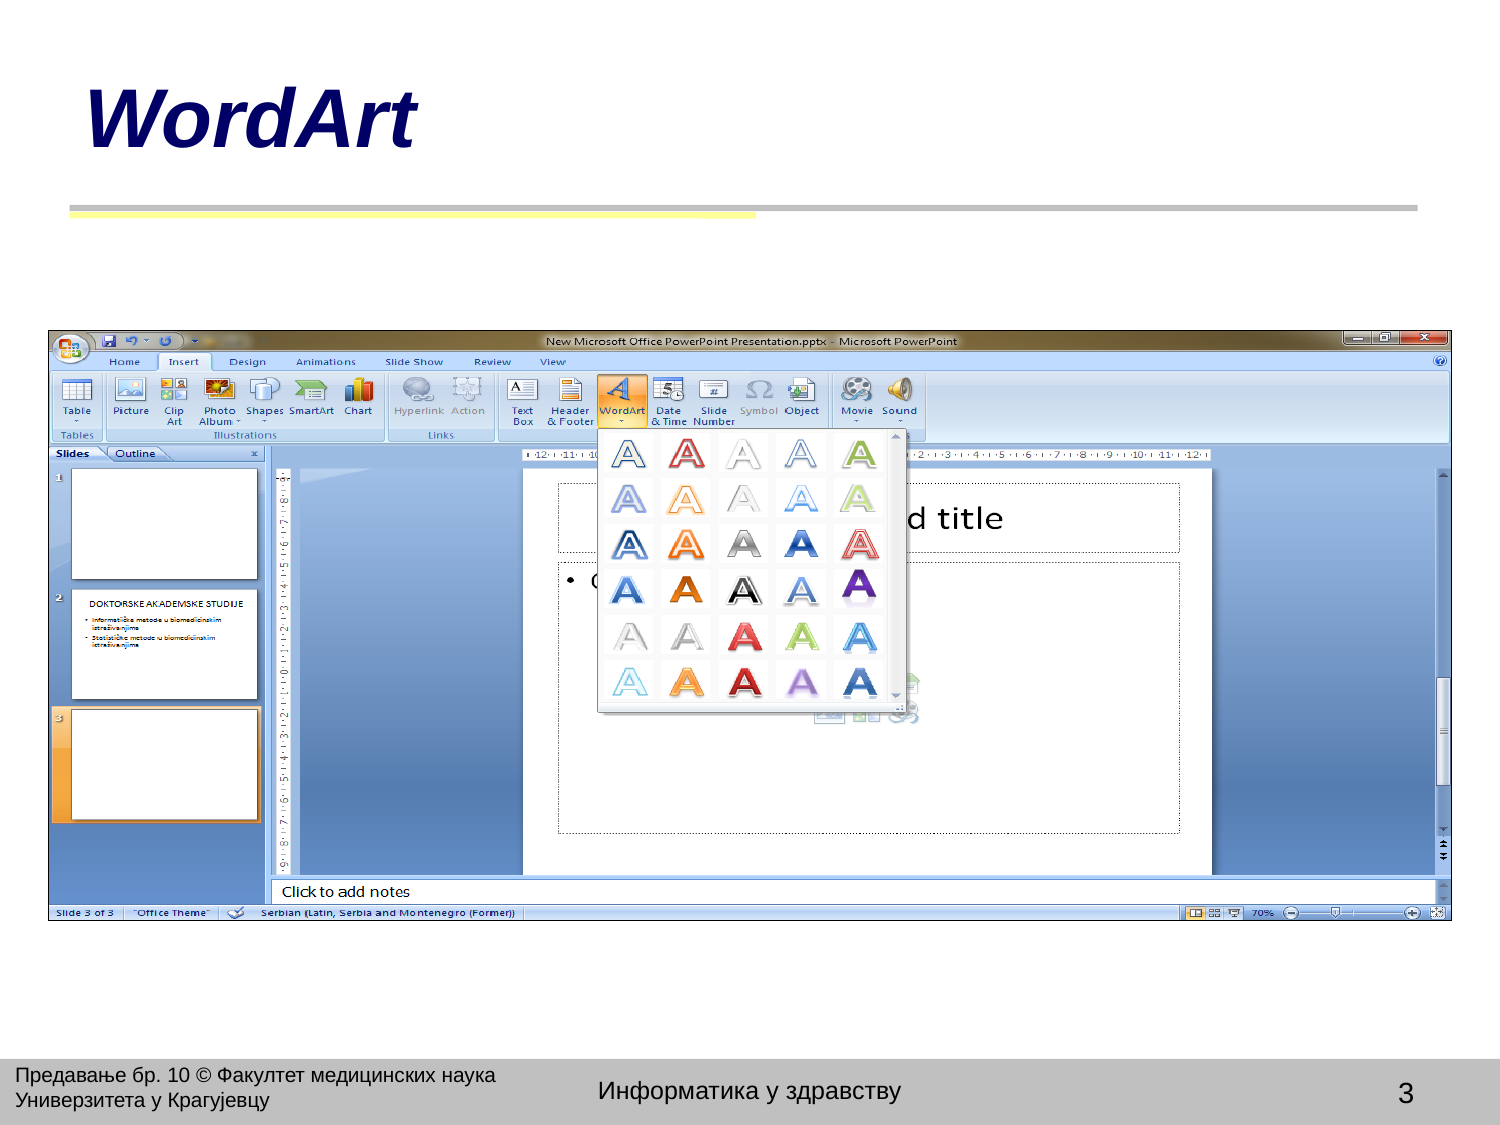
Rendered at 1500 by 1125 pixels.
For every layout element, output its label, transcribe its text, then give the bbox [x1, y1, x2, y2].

slide_number 3 [1079, 1066, 1430, 1125]
picture [48, 330, 1452, 920]
slide_number Предавање бр. 10 © Факултет медицинских наука Универзитета у Крагујевцу [0, 1053, 616, 1108]
footer Информатика у здравству [512, 1066, 988, 1125]
title WordArt [69, 19, 1426, 208]
